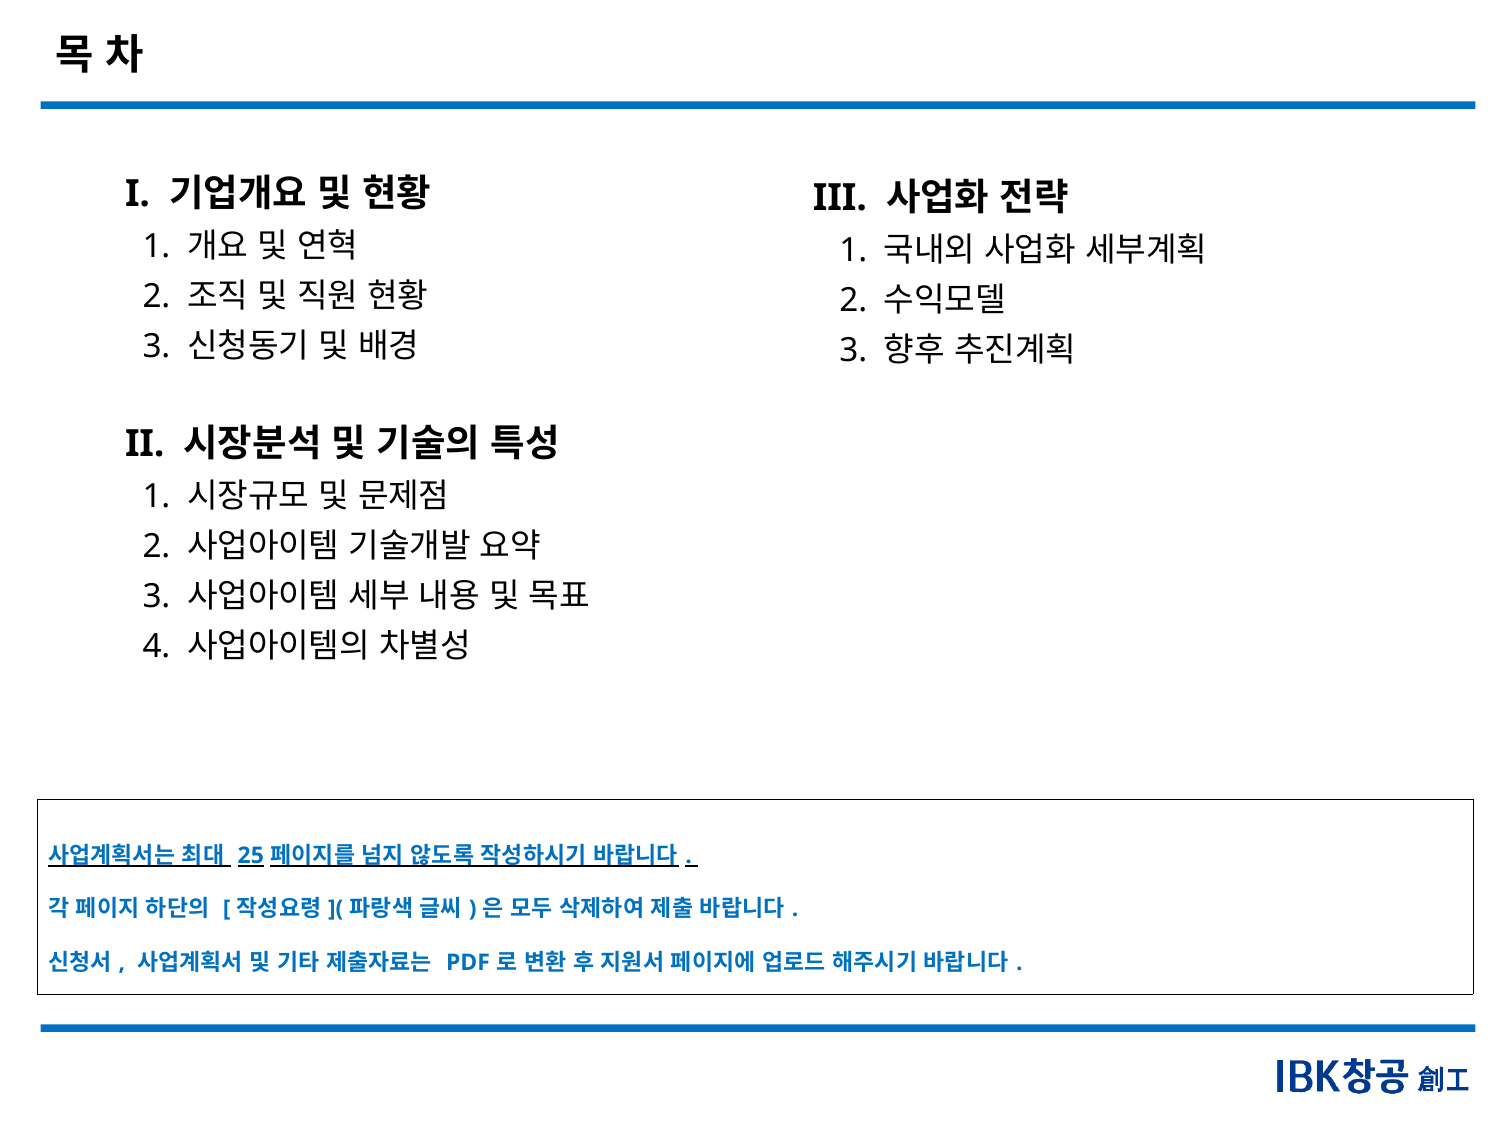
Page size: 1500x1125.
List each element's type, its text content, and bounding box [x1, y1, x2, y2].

table_header 사업계획서는 최대 25페이지를 넘지 않도록 작성하시기 바랍니다. 각 페이지 하단의 [작성요령](파랑색 글씨)은 모두 삭제하여 제출 바랍니다. 신청서, 사업계획서 및 기타 제출자료는 PDF로 변환 후 지원서 페이지에 업로드 해주시기 바랍니다. [38, 800, 1473, 994]
picture [1267, 1048, 1476, 1104]
text_box I. 기업개요 및 현황 1. 개요 및 연혁 2. 조직 및 직원 현황 3. 신청동기 및 배경 II. 시장분석 및 기술의 특성 1. 시장규모 및 문제점 2. 사업아이템 기술개발 요약 3. 사업아이템 세부 내용 및 목표 4. 사업아이템의 차별성 [110, 156, 732, 722]
text_box III. 사업화 전략 1. 국내외 사업화 세부계획 2. 수익모델 3. 향후 추진계획 [798, 160, 1385, 376]
text_box 목 차 [40, 18, 645, 95]
text_box [40, 100, 1477, 110]
text_box [40, 1023, 1477, 1033]
